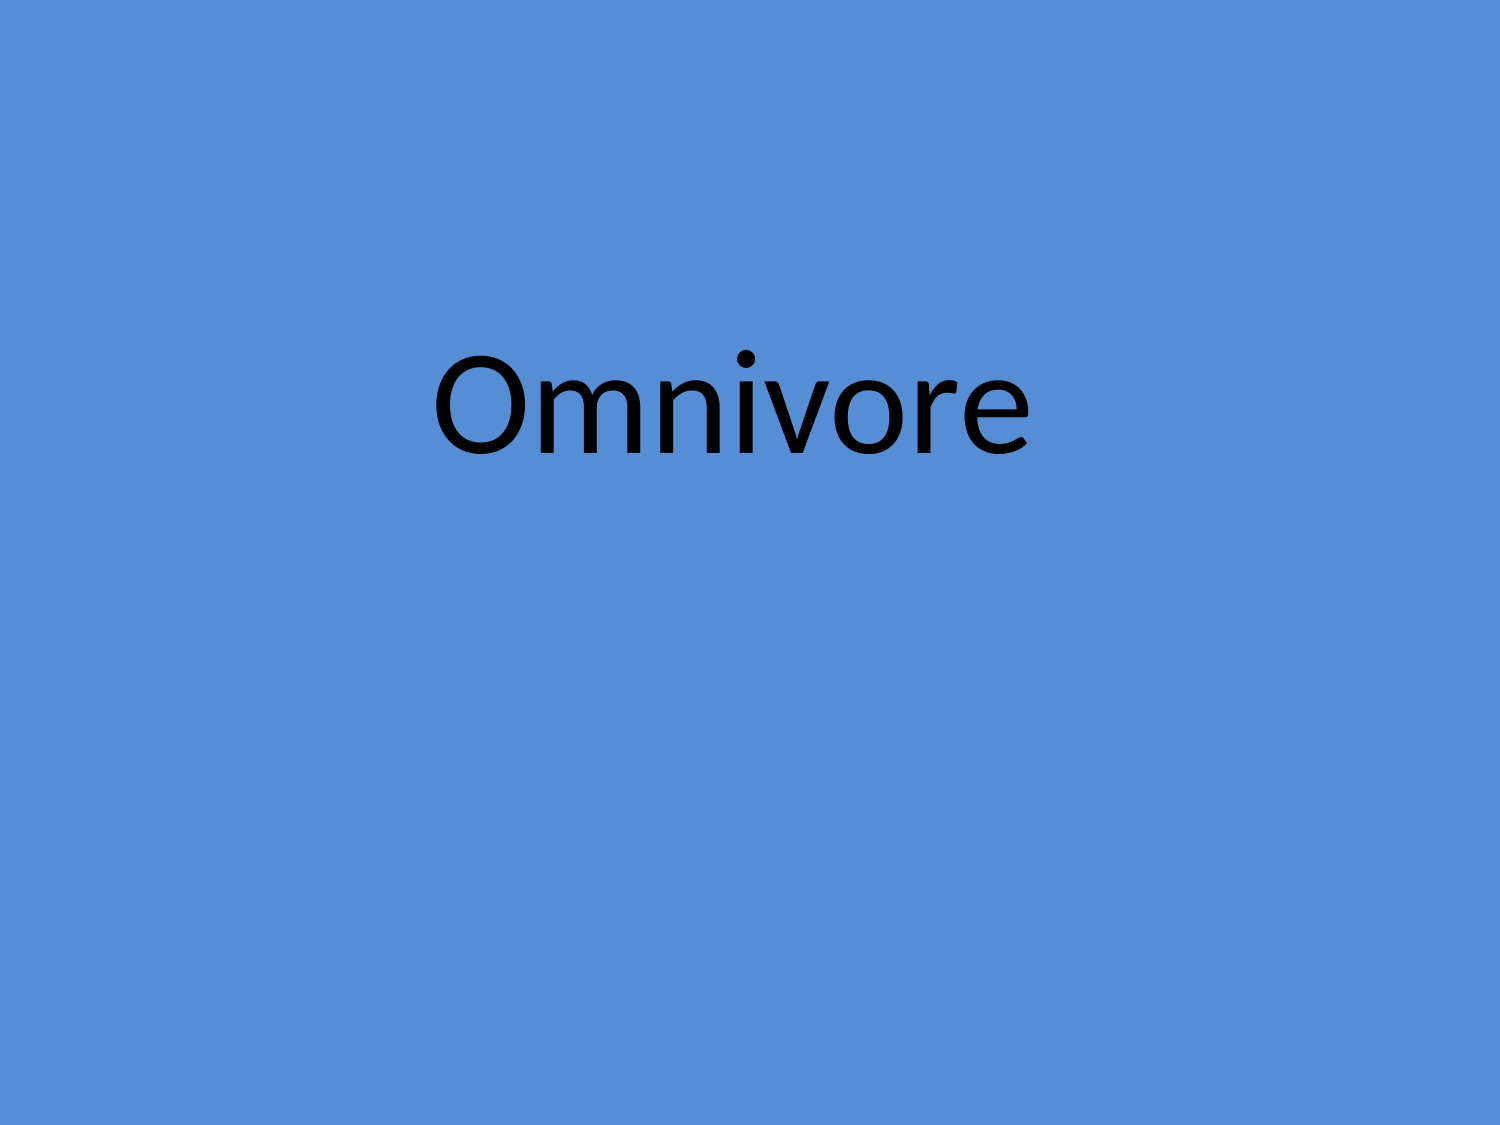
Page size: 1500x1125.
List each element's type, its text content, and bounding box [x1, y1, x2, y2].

title Omnivore [75, 299, 1425, 488]
